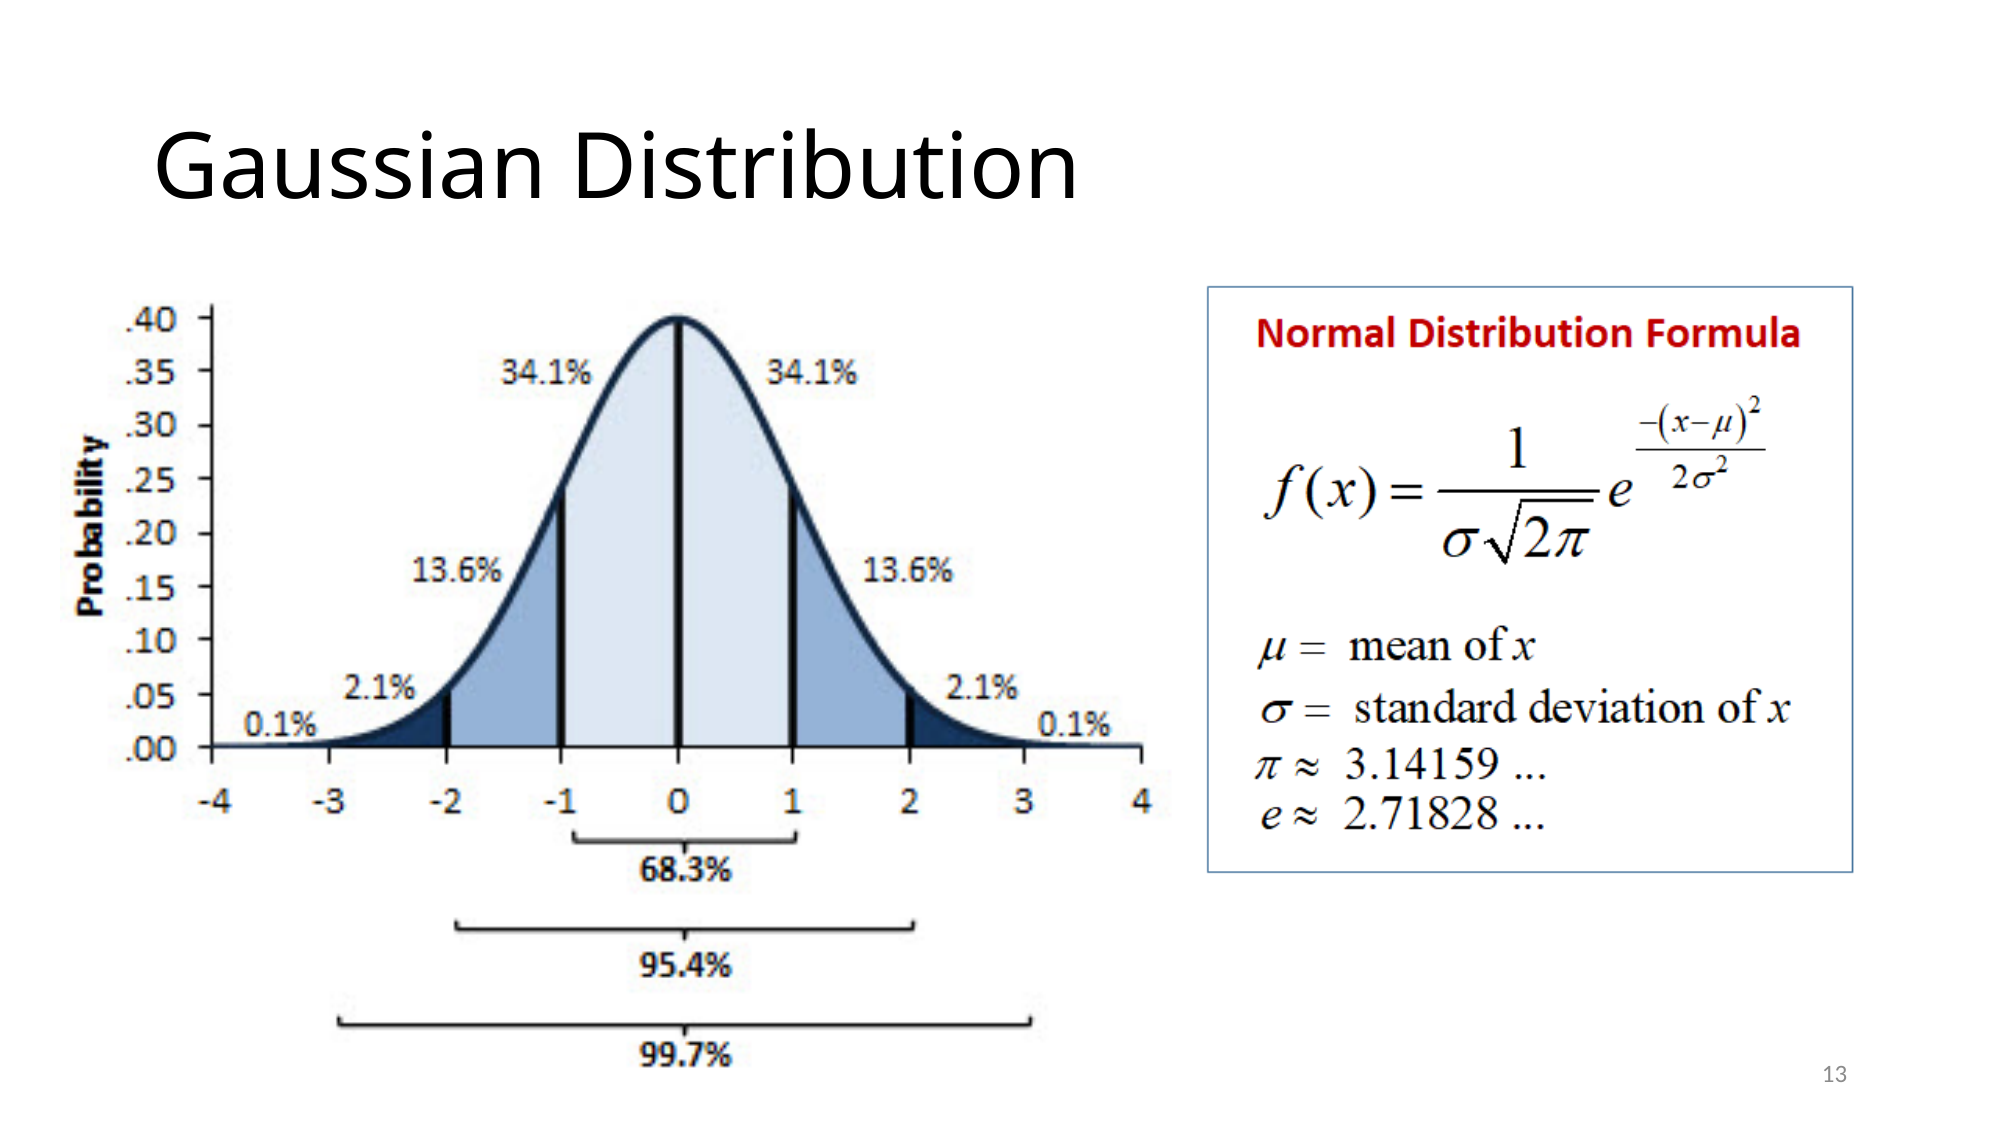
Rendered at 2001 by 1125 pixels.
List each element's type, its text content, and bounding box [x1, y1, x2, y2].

picture [1198, 277, 1863, 881]
slide_number 13 [1412, 1042, 1863, 1103]
title Gaussian Distribution [137, 59, 1863, 278]
picture [60, 277, 1175, 1083]
